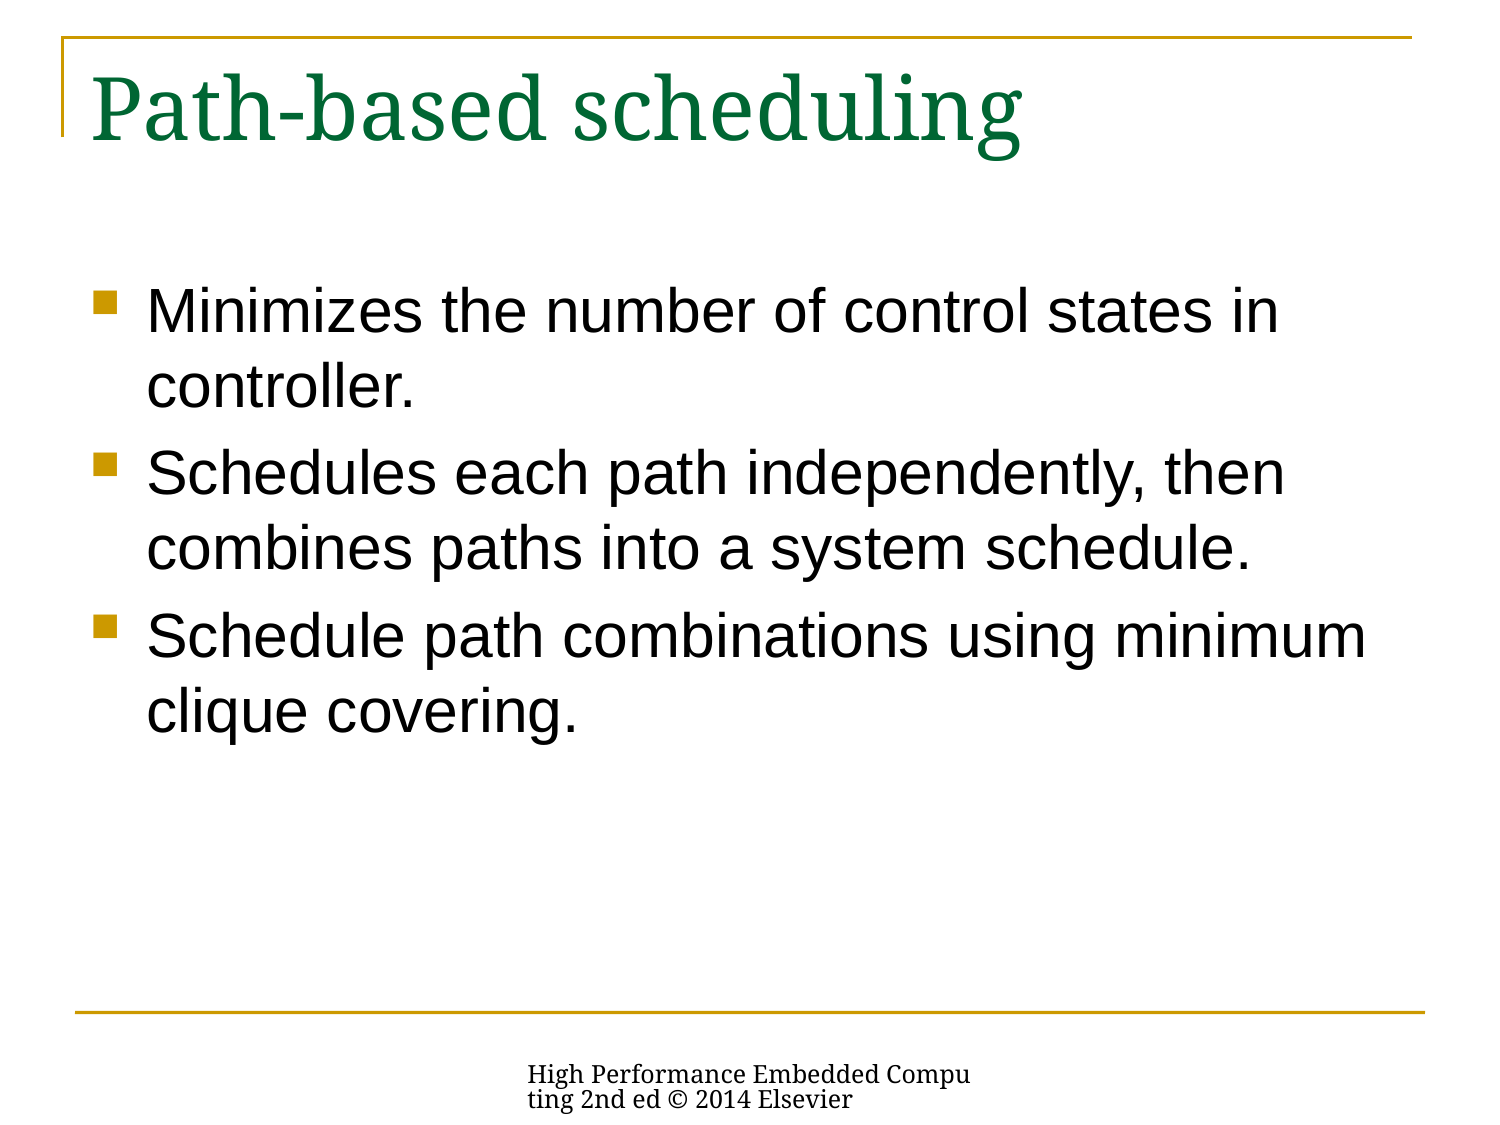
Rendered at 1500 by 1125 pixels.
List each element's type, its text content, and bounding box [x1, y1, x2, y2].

list Minimizes the number of control states in controller. Schedules each path independently, then combines paths into a system schedule. Schedule path combinations using minimum clique covering. [75, 262, 1425, 1006]
title Path-based scheduling [75, 45, 1425, 233]
footer High Performance Embedded Computing 2nd ed © 2014 Elsevier [512, 1025, 988, 1100]
